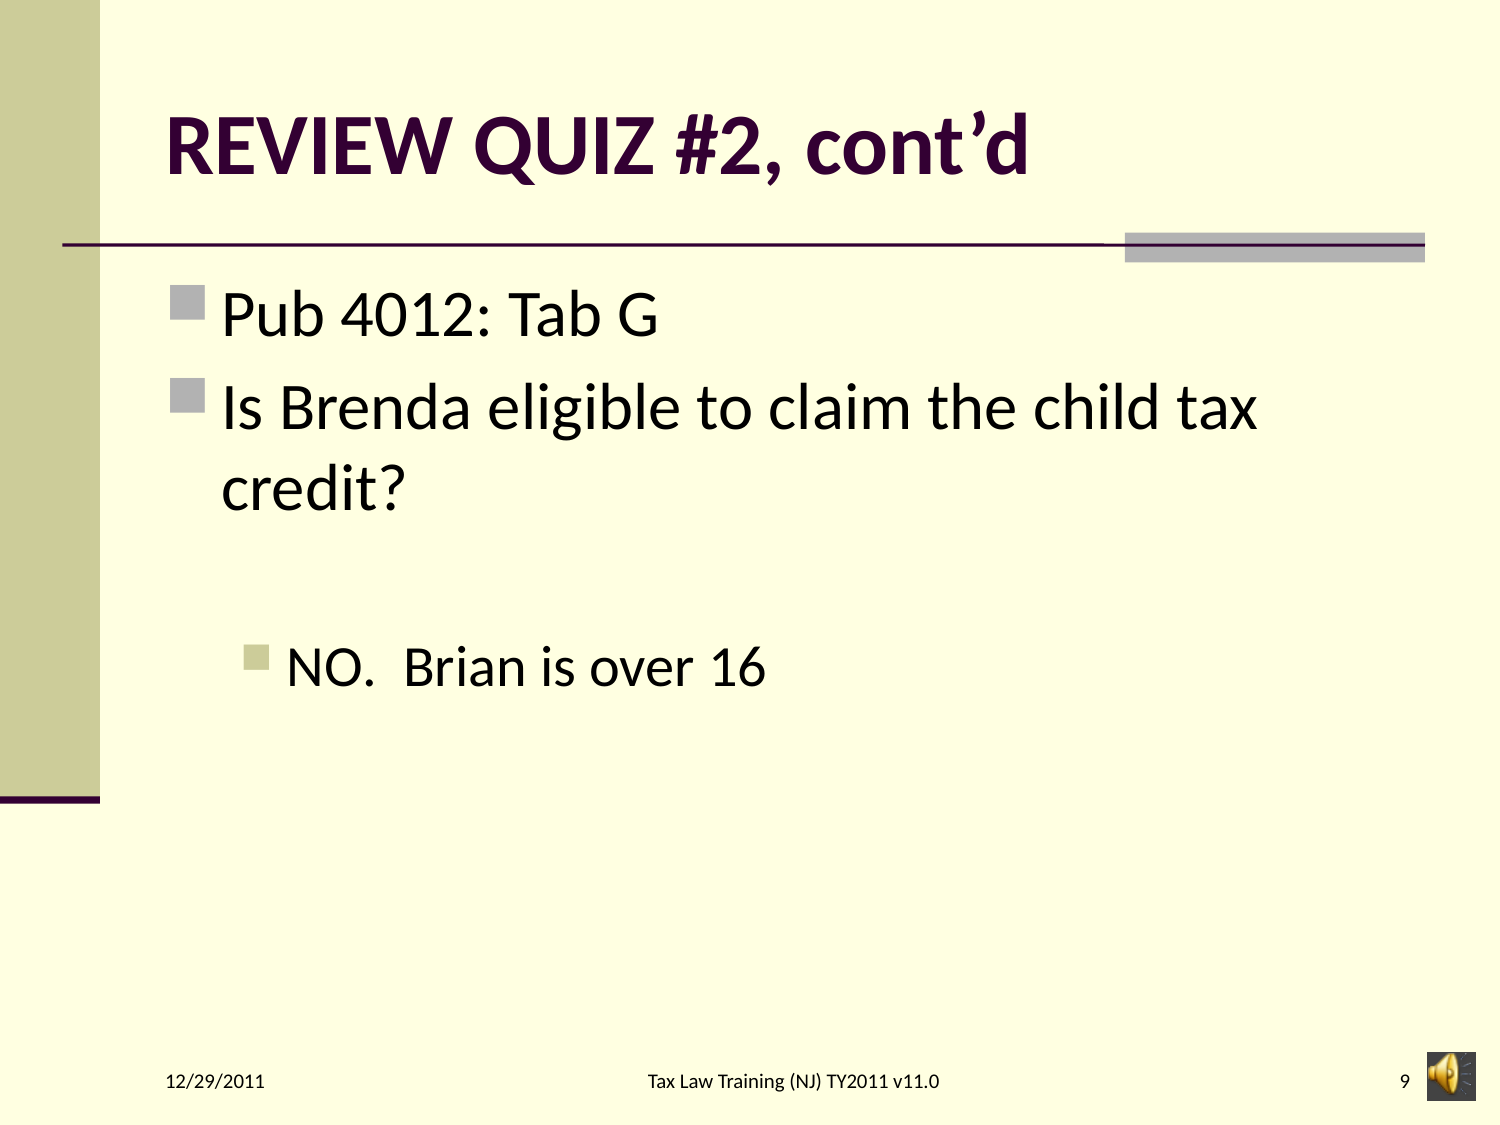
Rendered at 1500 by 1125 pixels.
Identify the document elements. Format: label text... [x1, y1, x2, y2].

footer Tax Law Training (NJ) TY2011 v11.0 [549, 1049, 1038, 1101]
slide_number 9 [1112, 1049, 1426, 1101]
picture [1426, 1051, 1477, 1102]
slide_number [149, 1050, 476, 1101]
list Pub 4012: Tab G Is Brenda eligible to claim the child tax credit? NO. Brian is over 16 [150, 262, 1425, 1038]
title REVIEW QUIZ #2, cont’d [150, 45, 1425, 234]
